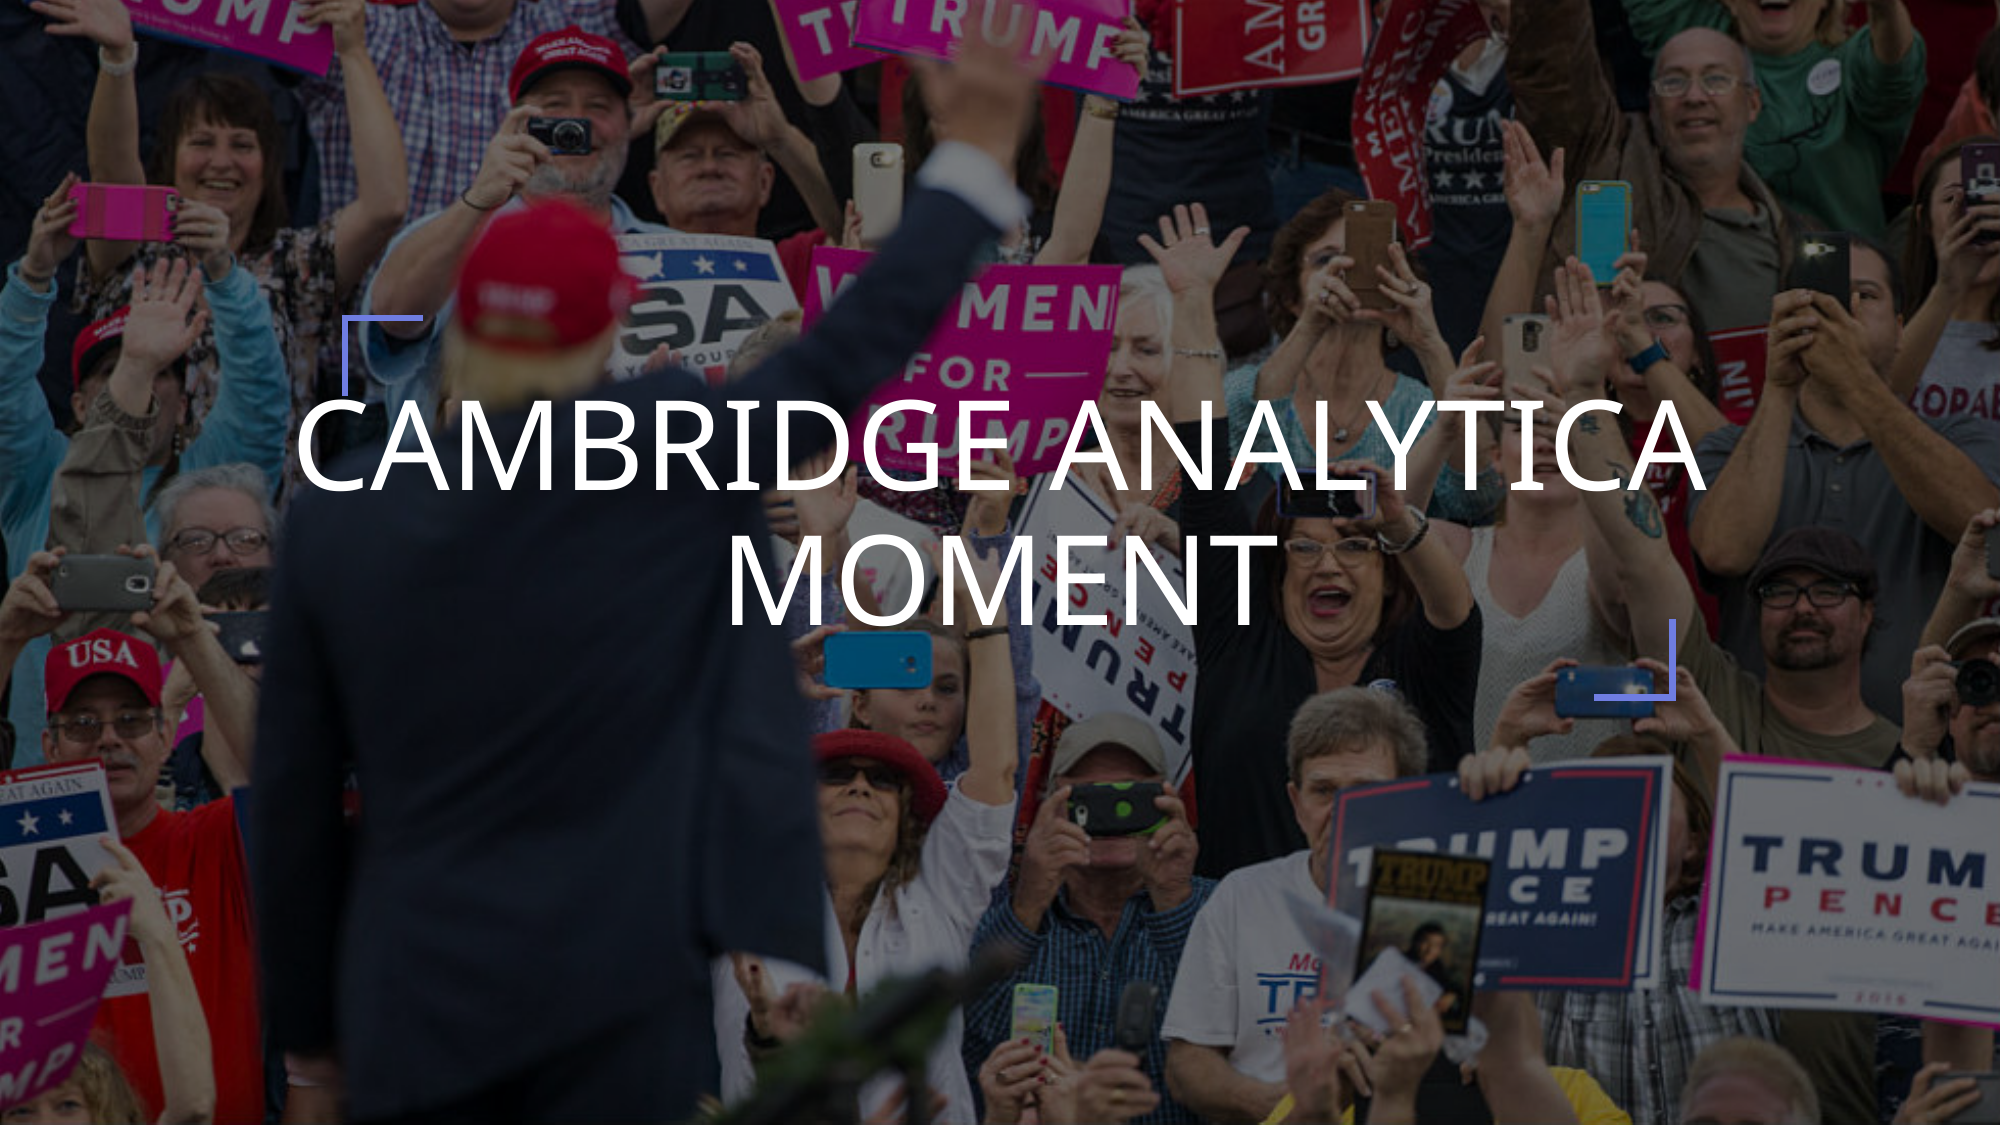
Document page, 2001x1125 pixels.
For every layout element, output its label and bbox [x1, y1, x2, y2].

text_box [344, 318, 420, 394]
text_box [1597, 622, 1673, 698]
picture [0, 0, 2000, 1125]
